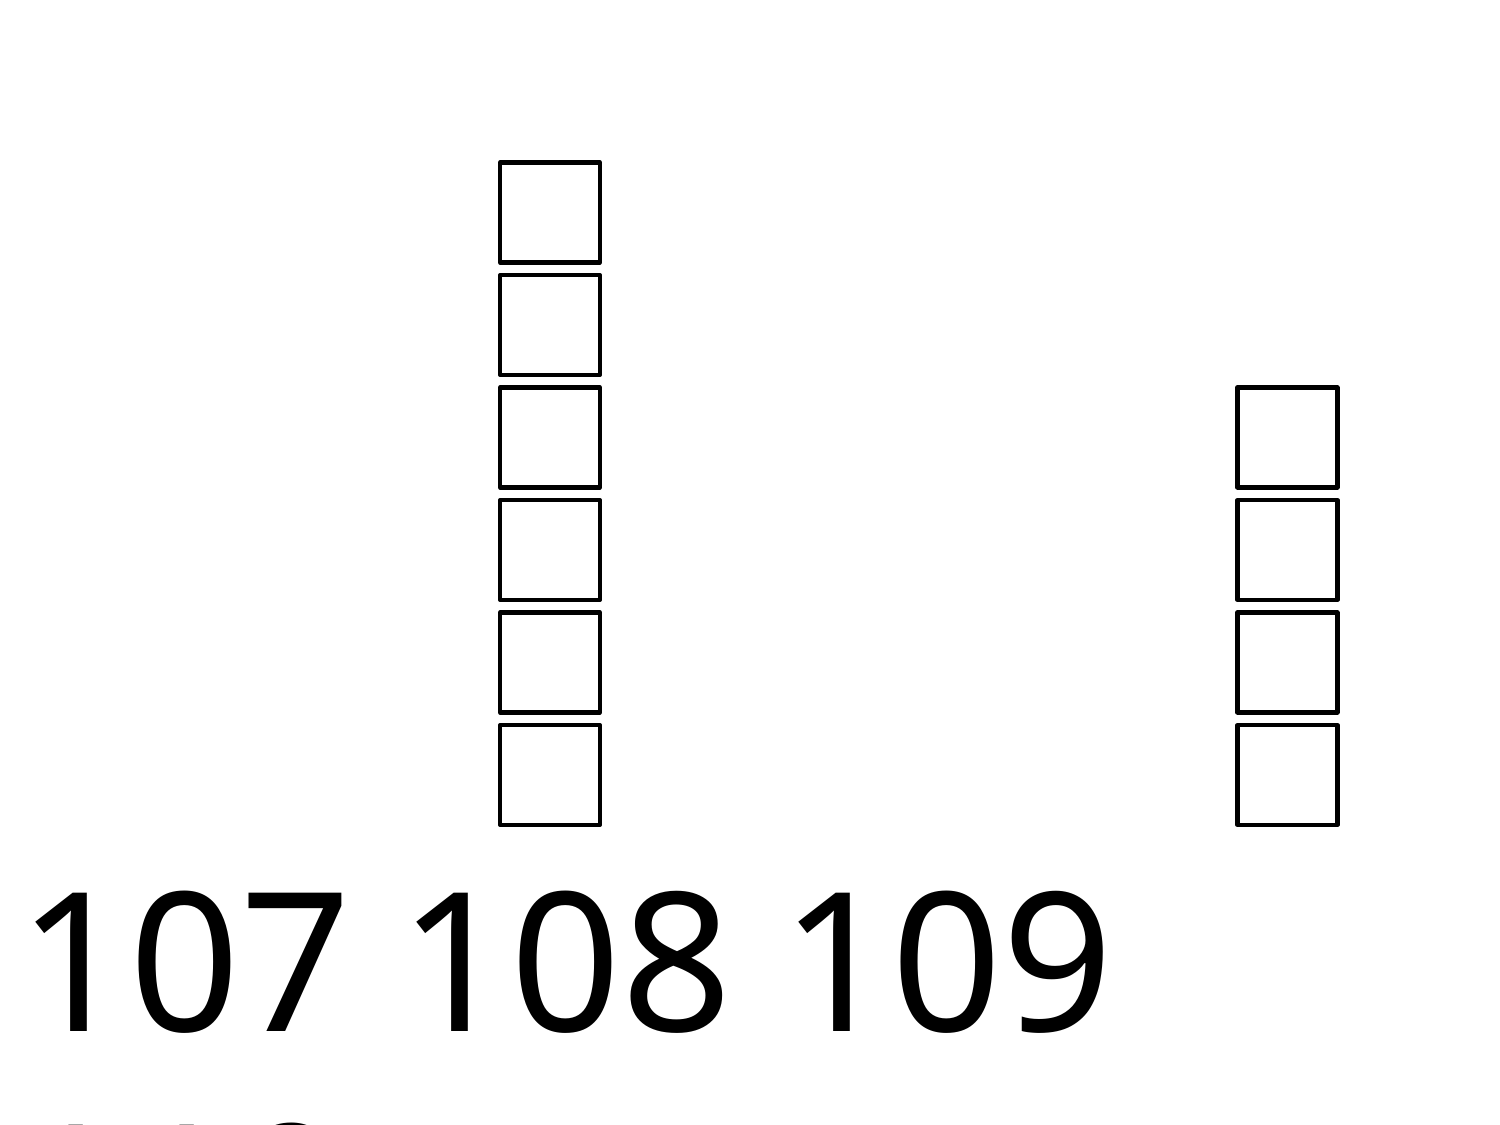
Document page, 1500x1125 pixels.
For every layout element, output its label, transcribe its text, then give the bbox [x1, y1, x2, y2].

text_box 107 108 109 110 [0, 829, 1500, 1125]
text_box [1237, 387, 1338, 826]
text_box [499, 162, 601, 826]
